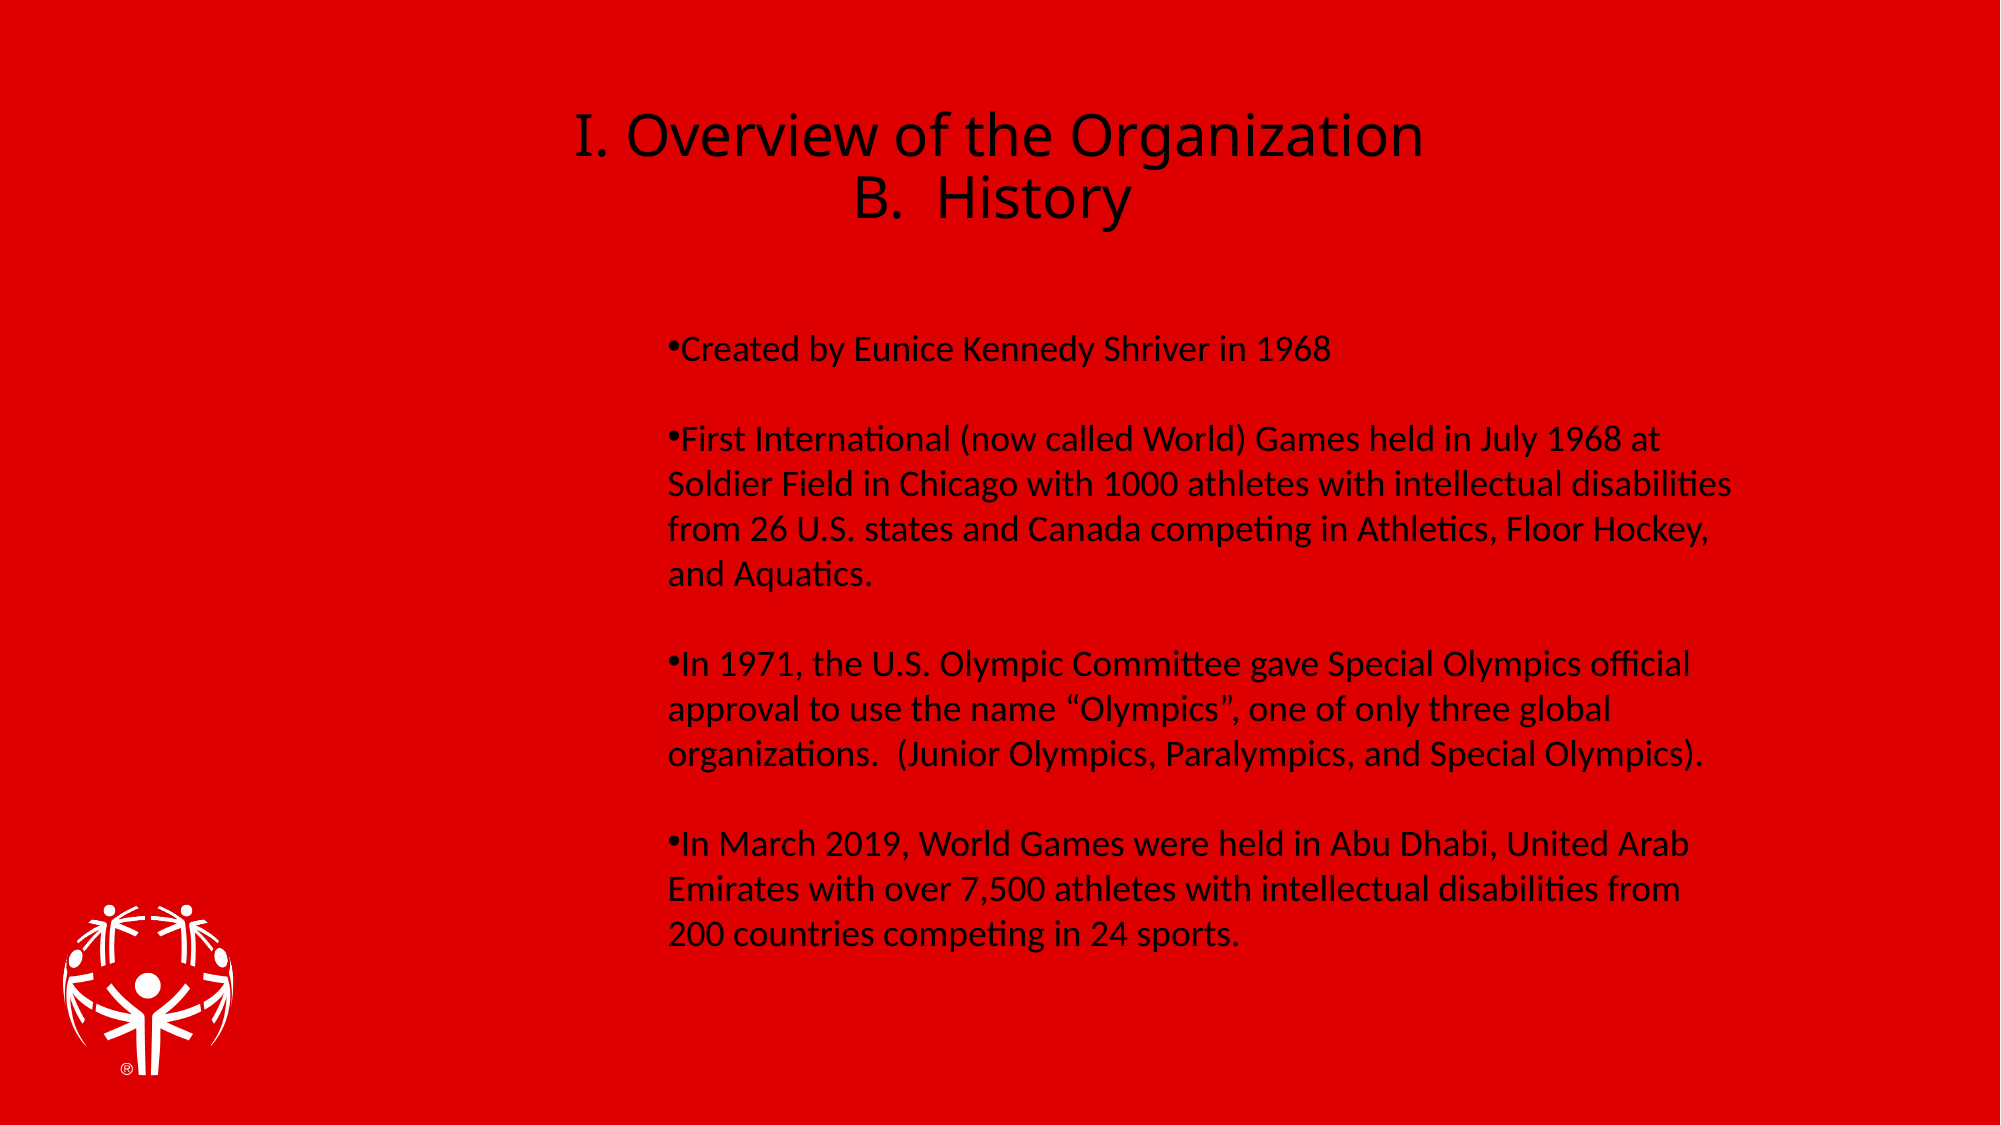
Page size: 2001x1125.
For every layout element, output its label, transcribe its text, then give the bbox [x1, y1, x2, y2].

title I. Overview of the Organization B. History [137, 59, 1863, 278]
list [0, 881, 287, 1098]
text_box Created by Eunice Kennedy Shriver in 1968 First International (now called World) Games held in July 1968 at Soldier Field in Chicago with 1000 athletes with intellectual disabilities from 26 U.S. states and Canada competing in Athletics, Floor Hockey, and Aquatics. In 1971, the U.S. Olympic Committee gave Special Olympics official approval to use the name “Olympics”, one of only three global organizations. (Junior Olympics, Paralympics, and Special Olympics). In March 2019, World Games were held in Abu Dhabi, United Arab Emirates with over 7,500 athletes with intellectual disabilities from 200 countries competing in 24 sports. [652, 316, 1752, 961]
